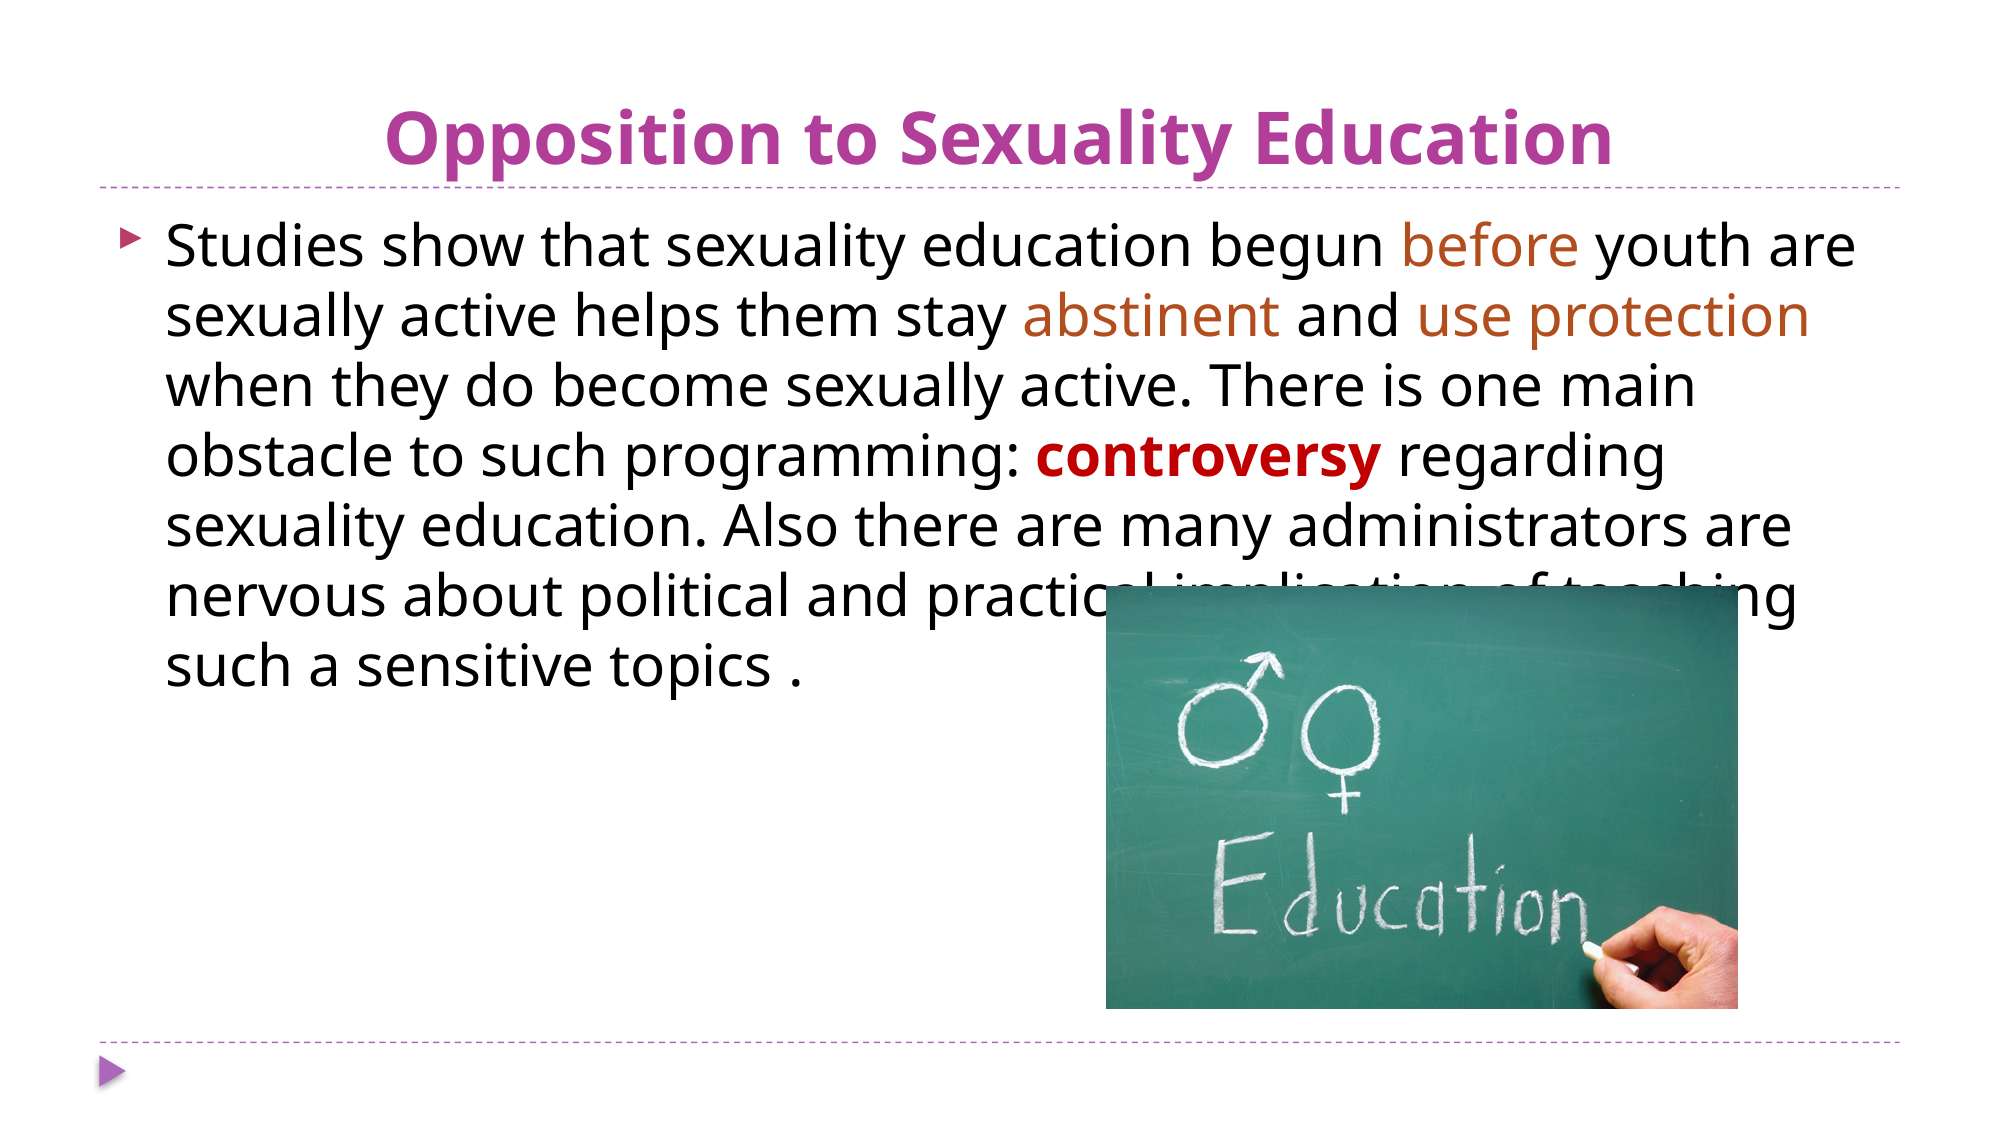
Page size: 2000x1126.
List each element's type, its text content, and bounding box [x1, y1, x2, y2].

picture [1105, 585, 1738, 1009]
title Opposition to Sexuality Education [99, 24, 1900, 188]
list Studies show that sexuality education begun before youth are sexually active helps them stay abstinent and use protection when they do become sexually active. There is one main obstacle to such programming: controversy regarding sexuality education. Also there are many administrators are nervous about political and practical implication of teaching such a sensitive topics . [99, 200, 1900, 1011]
